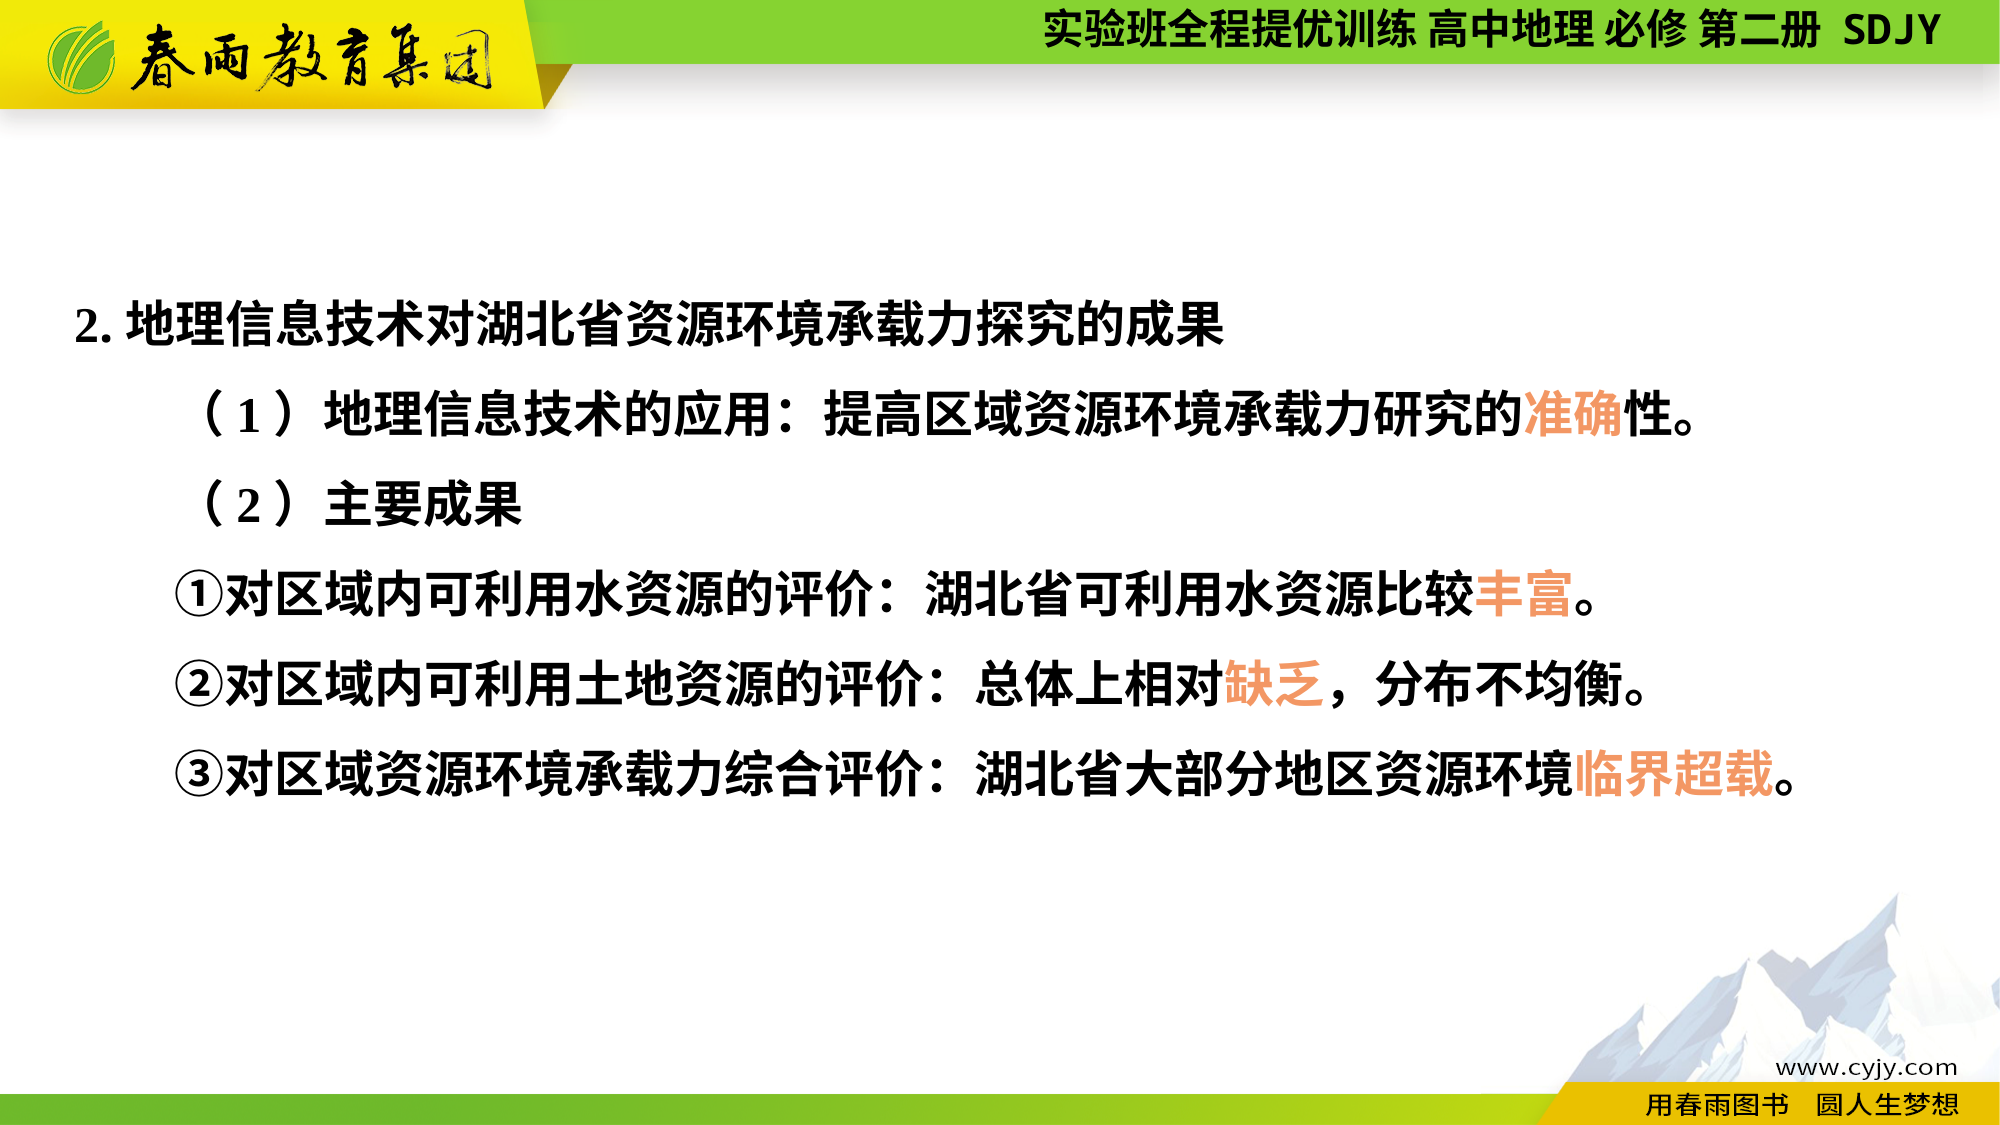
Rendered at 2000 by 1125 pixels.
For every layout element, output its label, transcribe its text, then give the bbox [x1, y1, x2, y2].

picture [0, 0, 2000, 1125]
list 2.地理信息技术对湖北省资源环境承载力探究的成果 （1）地理信息技术的应用：提高区域资源环境承载力研究的准确性。 （2）主要成果 ①对区域内可利用水资源的评价：湖北省可利用水资源比较丰富。 ②对区域内可利用土地资源的评价：总体上相对缺乏，分布不均衡。 ③对区域资源环境承载力综合评价：湖北省大部分地区资源环境临界超载。 [59, 255, 1944, 805]
